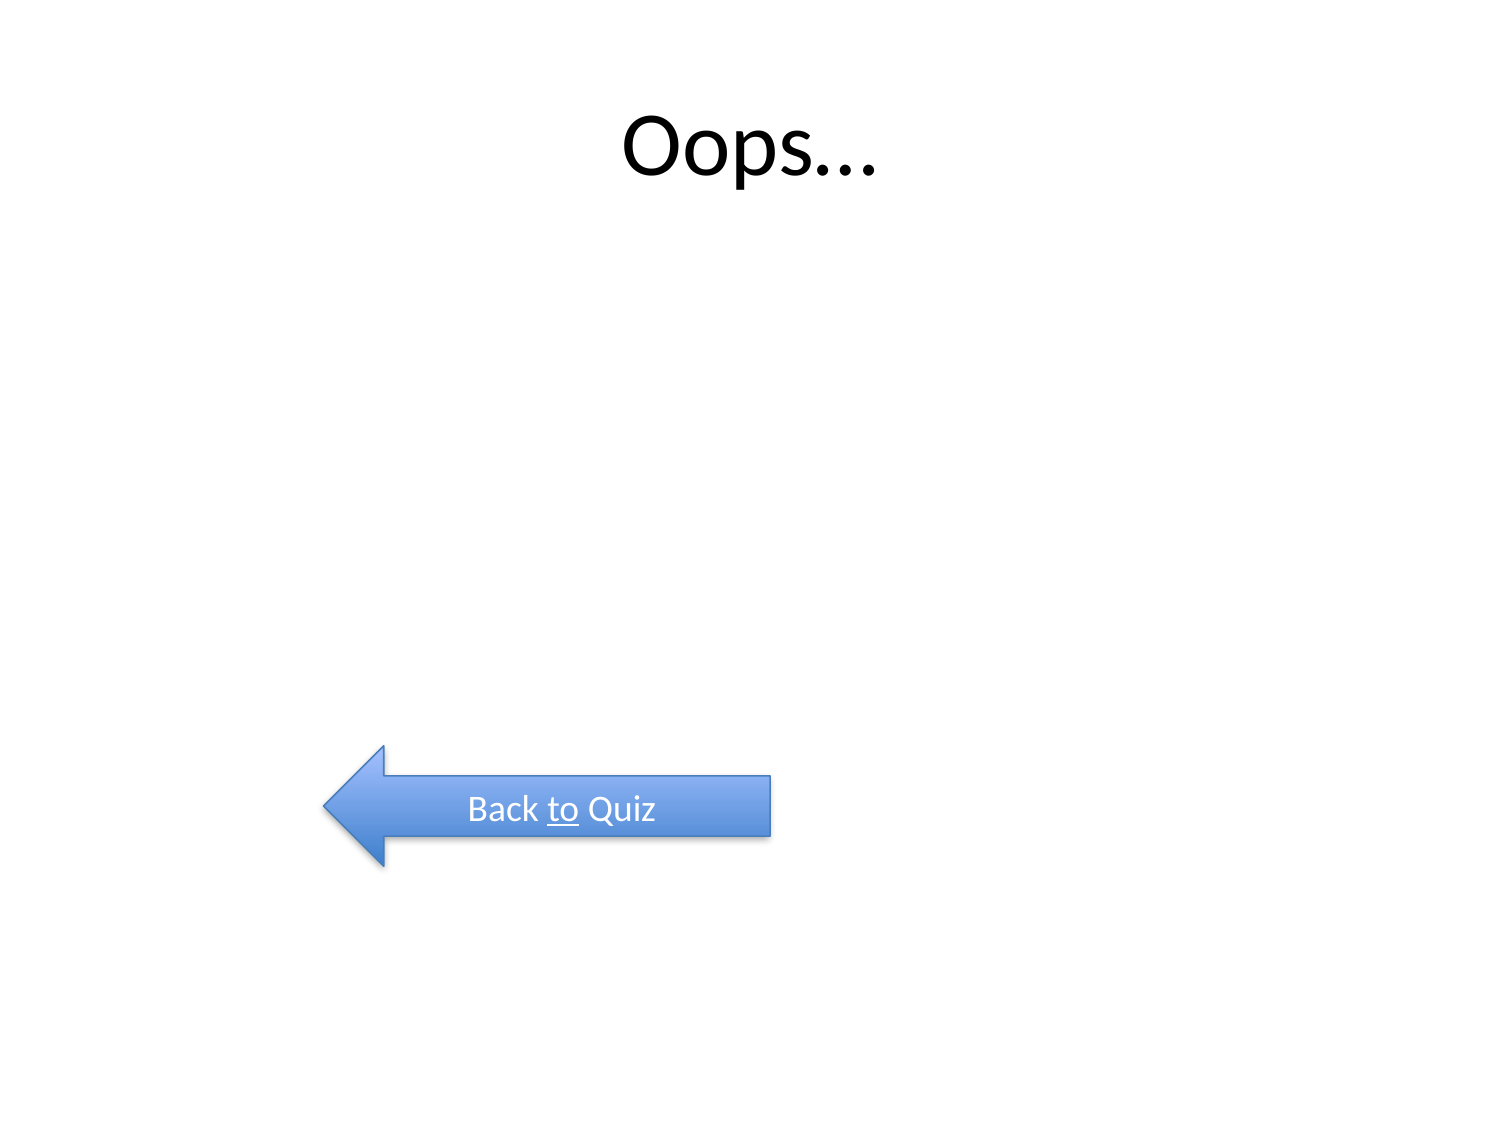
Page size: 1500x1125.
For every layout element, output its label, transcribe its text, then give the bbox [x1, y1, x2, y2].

title Oops… [75, 45, 1425, 233]
text_box Back to Quiz [322, 744, 771, 868]
